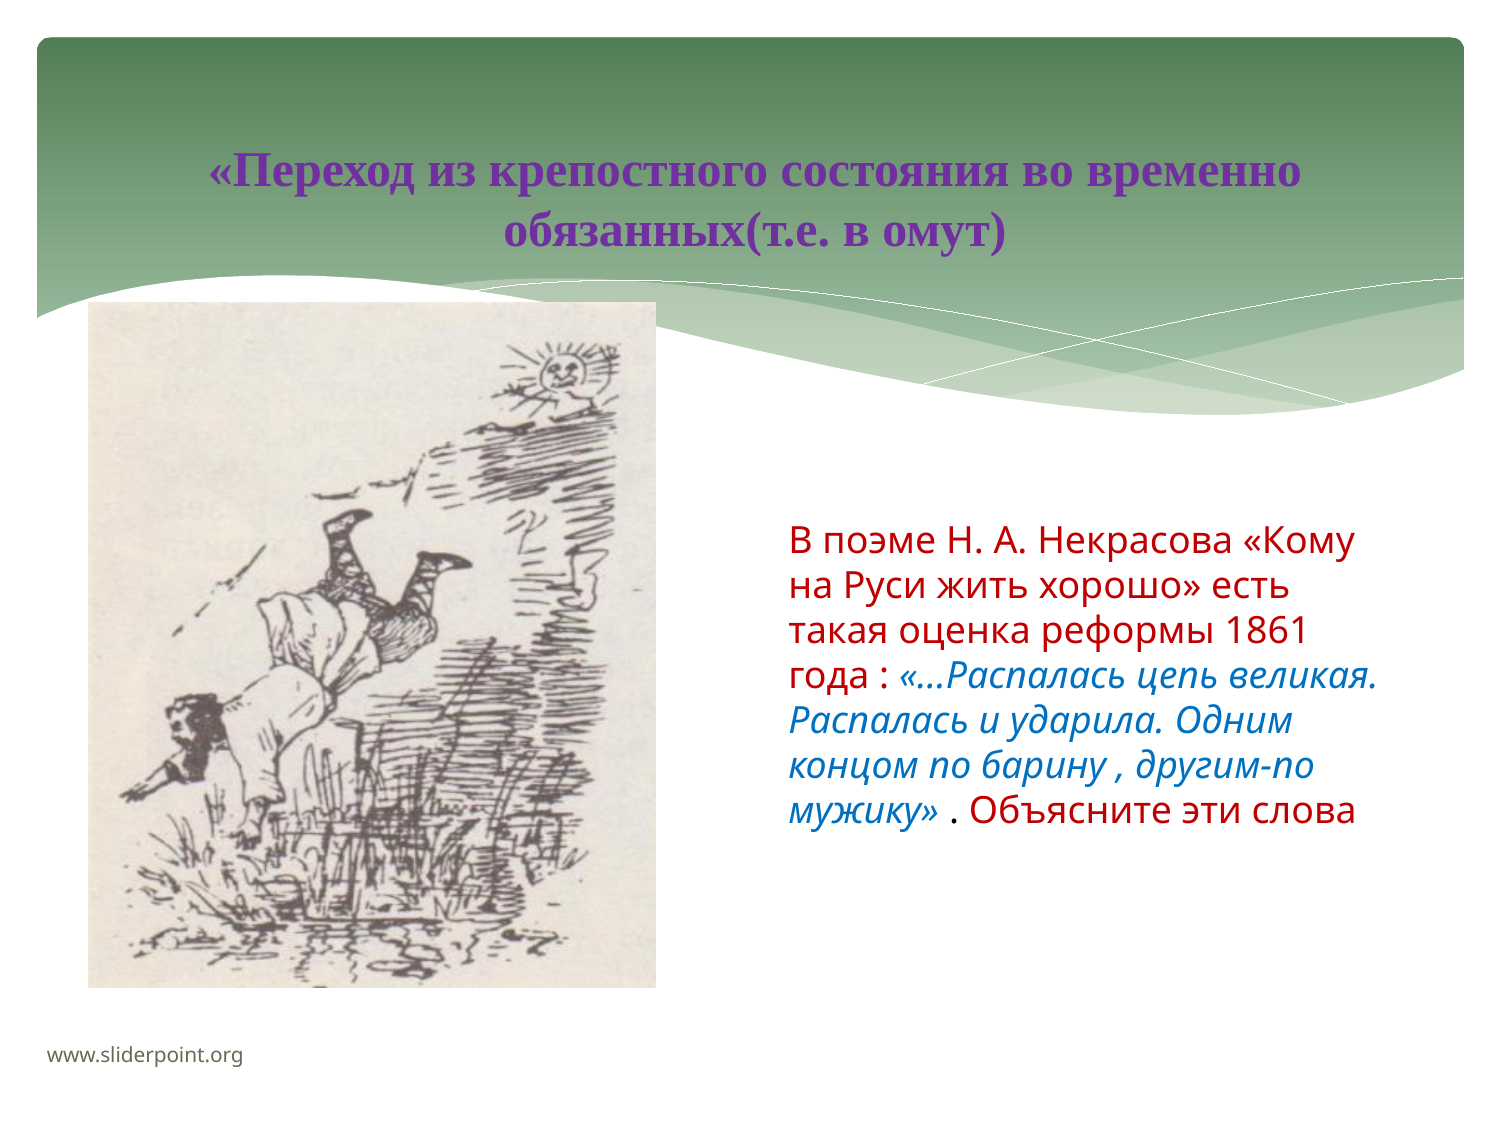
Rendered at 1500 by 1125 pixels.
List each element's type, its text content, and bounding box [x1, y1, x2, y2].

title «Переход из крепостного состояния во временно обязанных(т.е. в омут) [75, 55, 1436, 339]
text_box В поэме Н. А. Некрасова «Кому на Руси жить хорошо» есть такая оценка реформы 1861 года : «…Распалась цепь великая. Распалась и ударила. Одним концом по барину , другим-по мужику» . Объясните эти слова [773, 508, 1400, 839]
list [88, 302, 656, 988]
footer www.sliderpoint.org [31, 1025, 653, 1086]
